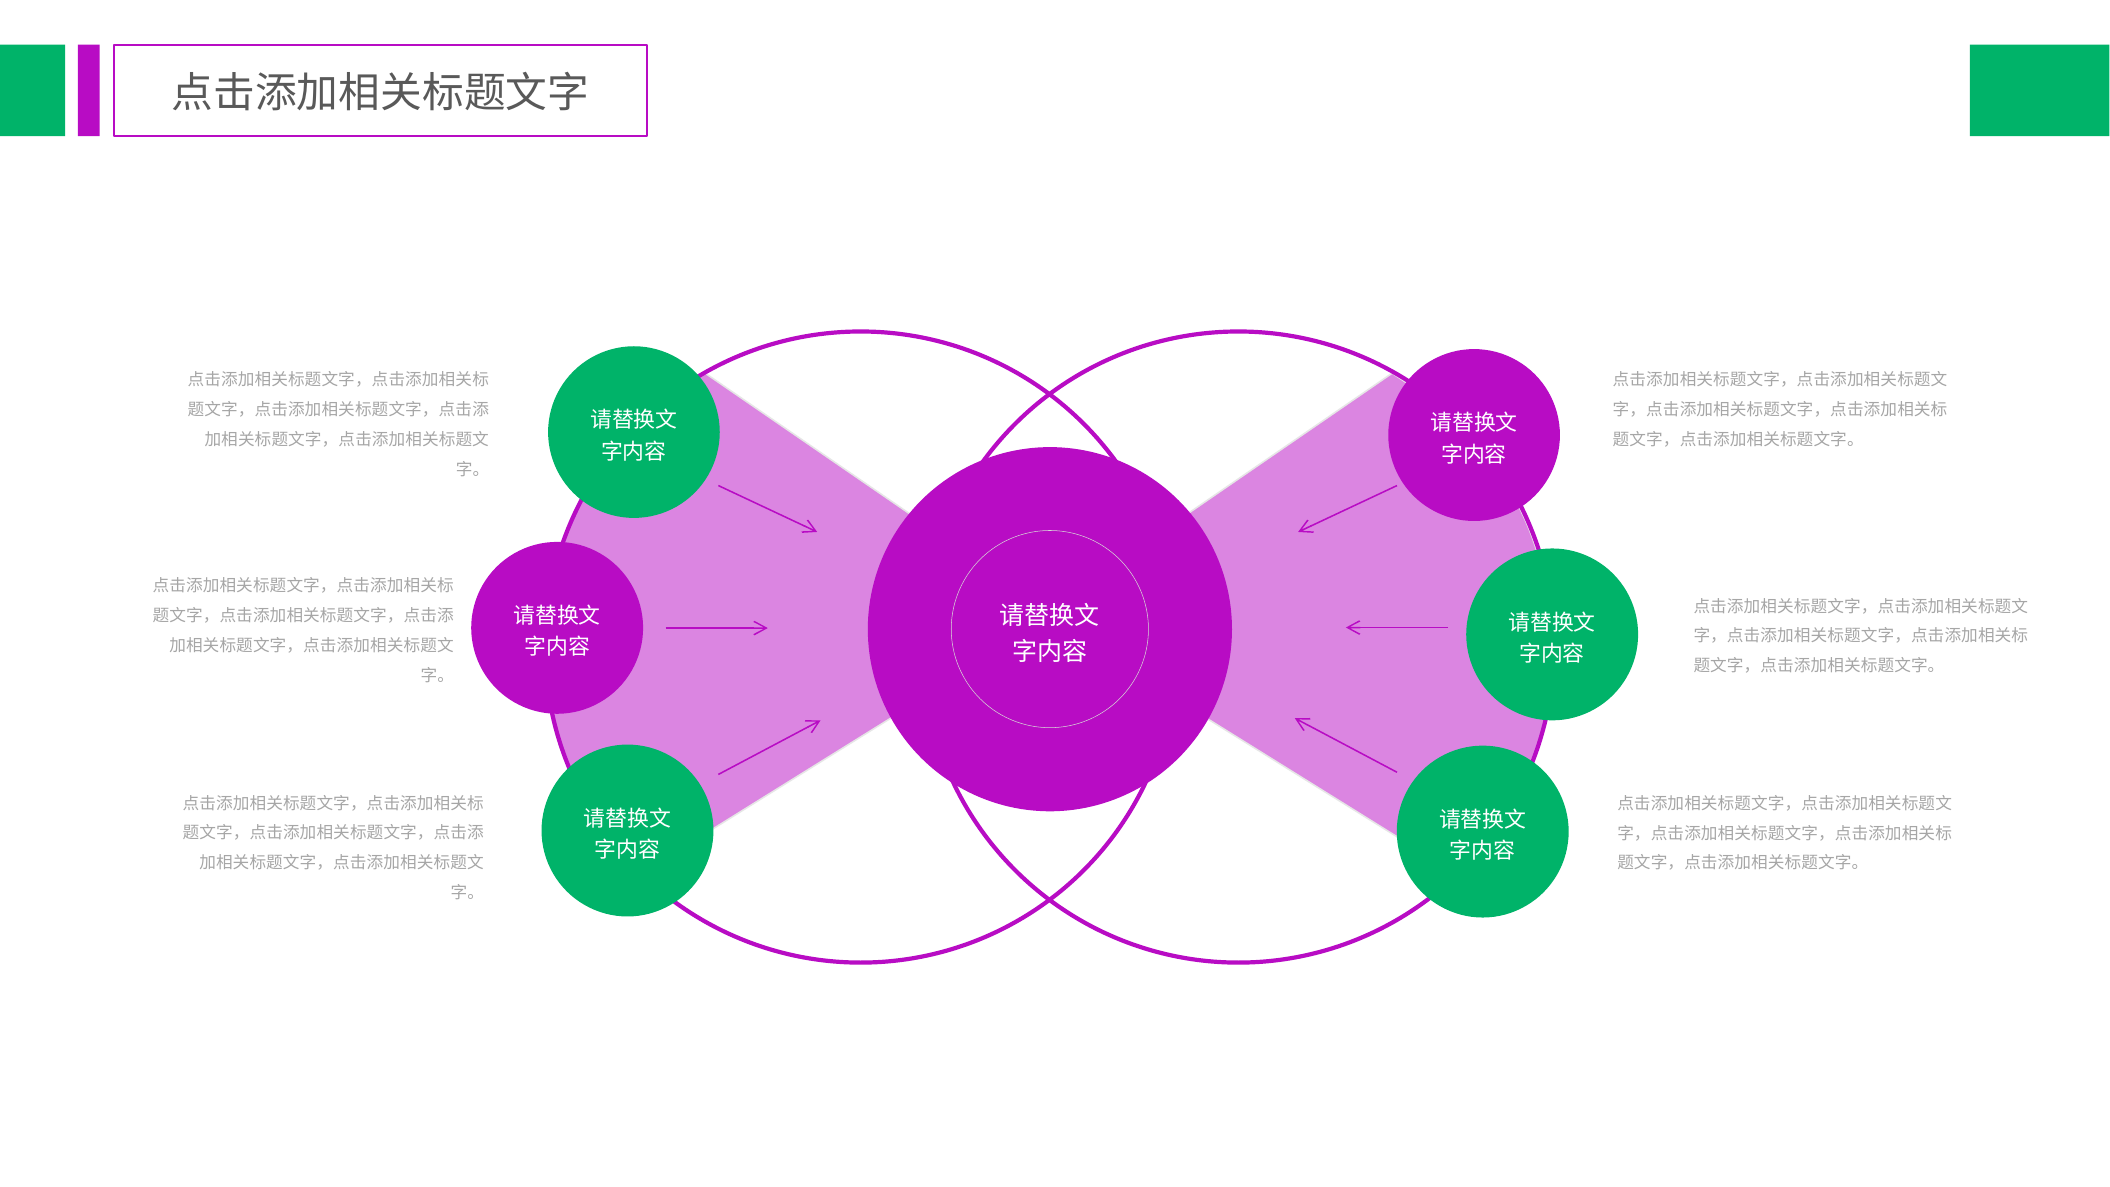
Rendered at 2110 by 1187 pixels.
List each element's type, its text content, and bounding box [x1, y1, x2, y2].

text_box 请替换文字内容 [1396, 745, 1569, 918]
text_box 点击添加相关标题文字，点击添加相关标题文字，点击添加相关标题文字，点击添加相关标题文字，点击添加相关标题文字。 [1602, 775, 1971, 880]
text_box 点击添加相关标题文字，点击添加相关标题文字，点击添加相关标题文字，点击添加相关标题文字，点击添加相关标题文字。 [1597, 351, 1967, 457]
text_box 点击添加相关标题文字，点击添加相关标题文字，点击添加相关标题文字，点击添加相关标题文字，点击添加相关标题文字。 [156, 351, 504, 486]
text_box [1294, 718, 1397, 773]
text_box 请替换文字内容 [541, 744, 714, 917]
text_box 点击添加相关标题文字，点击添加相关标题文字，点击添加相关标题文字，点击添加相关标题文字，点击添加相关标题文字。 [121, 557, 469, 692]
text_box 请替换文字内容 [1388, 349, 1560, 521]
text_box 请替换文字内容 [471, 541, 644, 714]
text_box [867, 447, 1232, 812]
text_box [718, 485, 818, 532]
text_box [718, 720, 821, 775]
text_box 点击添加相关标题文字，点击添加相关标题文字，点击添加相关标题文字，点击添加相关标题文字，点击添加相关标题文字。 [1678, 577, 2047, 683]
text_box 请替换文字内容 [1466, 548, 1639, 721]
text_box 请替换文字内容 [548, 346, 720, 518]
text_box [552, 331, 1049, 963]
text_box 点击添加相关标题文字 [135, 44, 625, 137]
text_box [1298, 485, 1397, 532]
text_box 点击添加相关标题文字，点击添加相关标题文字，点击添加相关标题文字，点击添加相关标题文字，点击添加相关标题文字。 [151, 775, 499, 910]
text_box [969, 331, 1546, 963]
